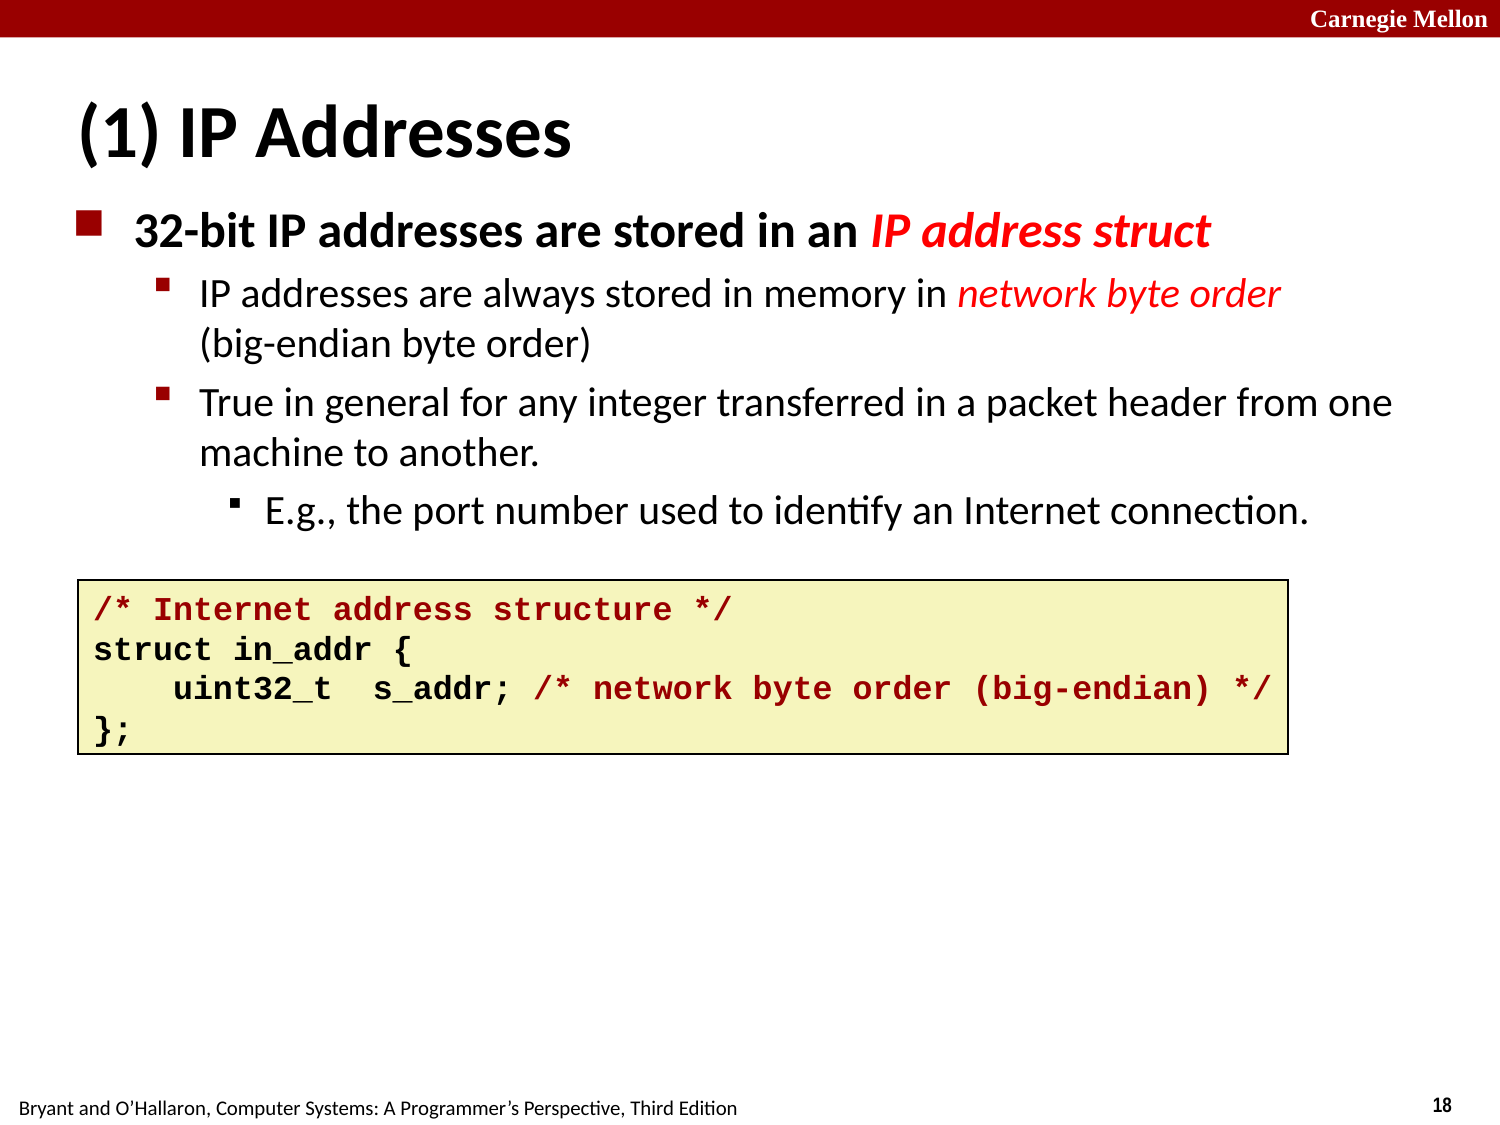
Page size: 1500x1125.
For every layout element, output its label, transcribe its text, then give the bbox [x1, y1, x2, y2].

title (1) IP Addresses [62, 80, 1044, 176]
text_box /* Internet address structure */ struct in_addr { uint32_t s_addr; /* network byte order (big-endian) */ }; [78, 579, 1289, 754]
list 32-bit IP addresses are stored in an IP address struct IP addresses are always stored in memory in network byte order (big-endian byte order) True in general for any integer transferred in a packet header from one machine to another. E.g., the port number used to identify an Internet connection. [62, 189, 1422, 541]
